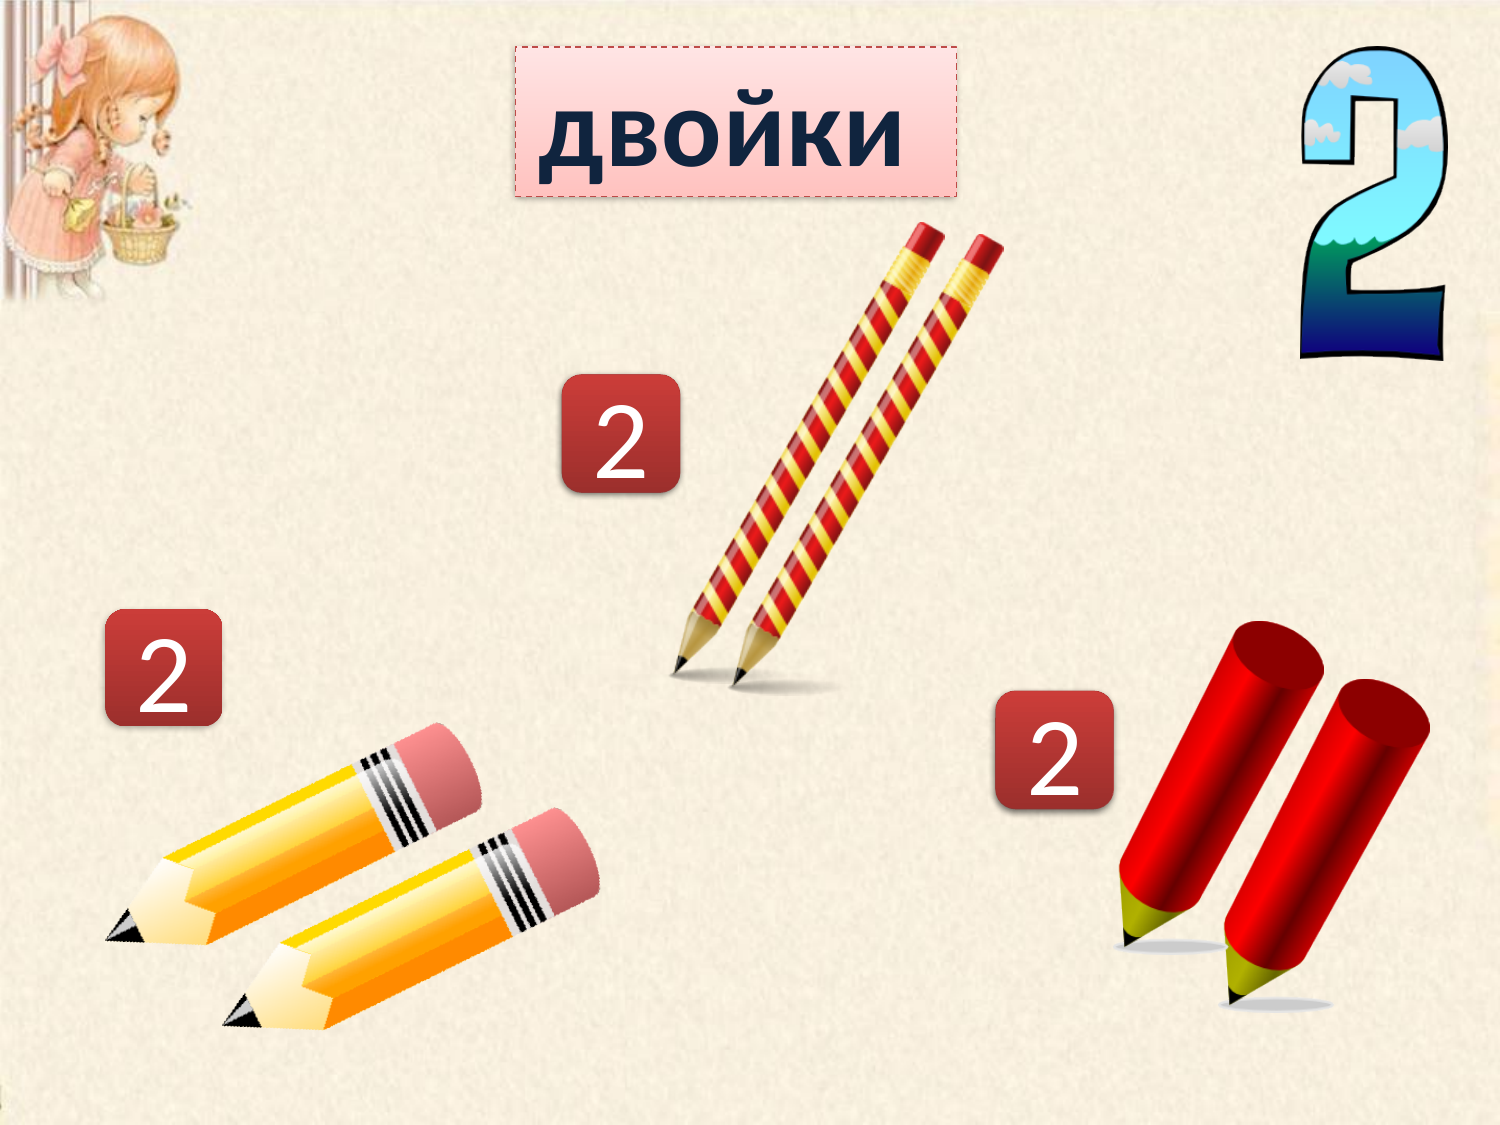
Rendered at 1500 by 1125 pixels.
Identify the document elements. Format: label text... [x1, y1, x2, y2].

picture [0, 0, 1500, 1125]
text_box 2 [995, 691, 1107, 809]
text_box 2 [105, 609, 223, 727]
text_box 2 [562, 374, 662, 493]
text_box двойки [515, 46, 957, 197]
